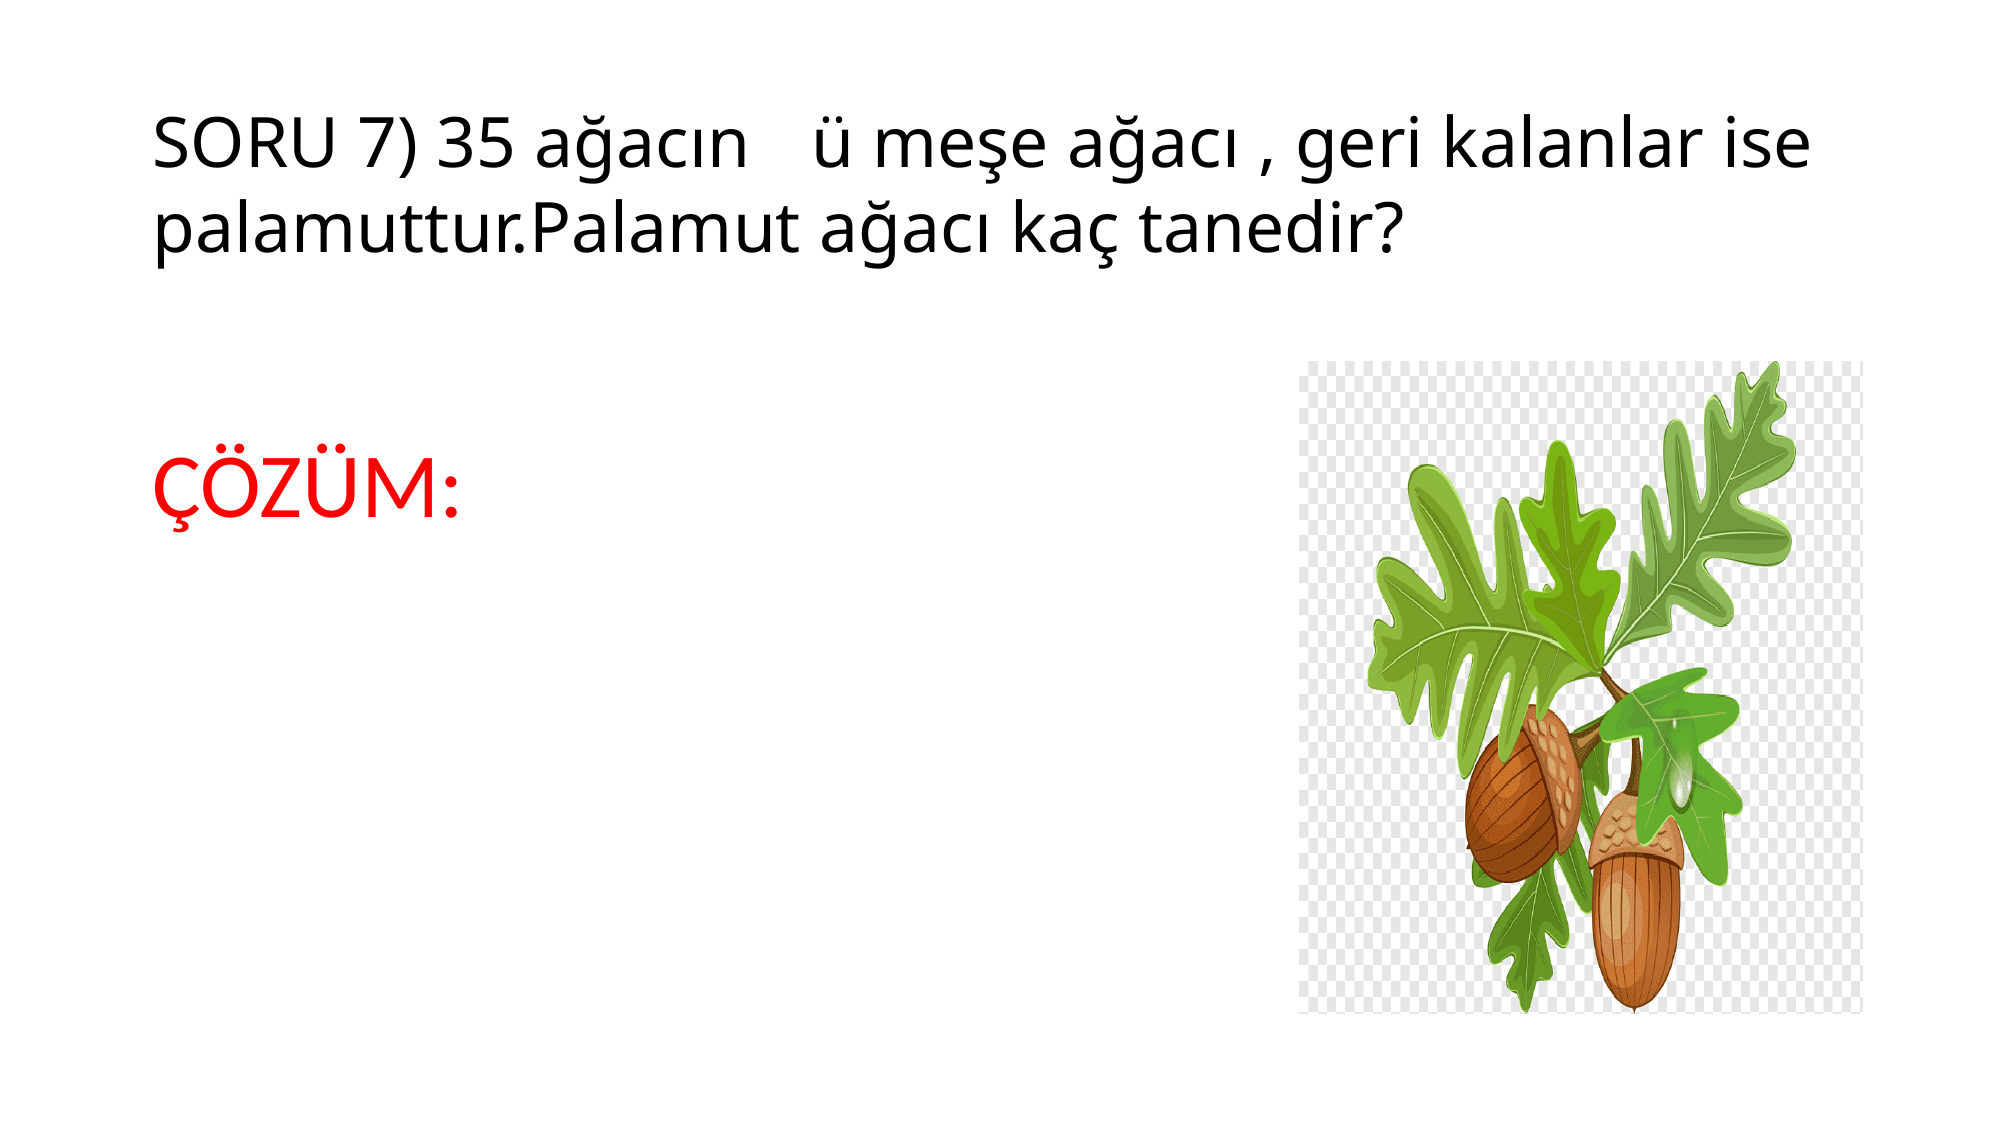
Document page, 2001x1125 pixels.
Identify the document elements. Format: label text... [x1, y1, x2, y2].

picture [1299, 361, 1863, 1014]
list ÇÖZÜM: [137, 299, 1200, 1014]
